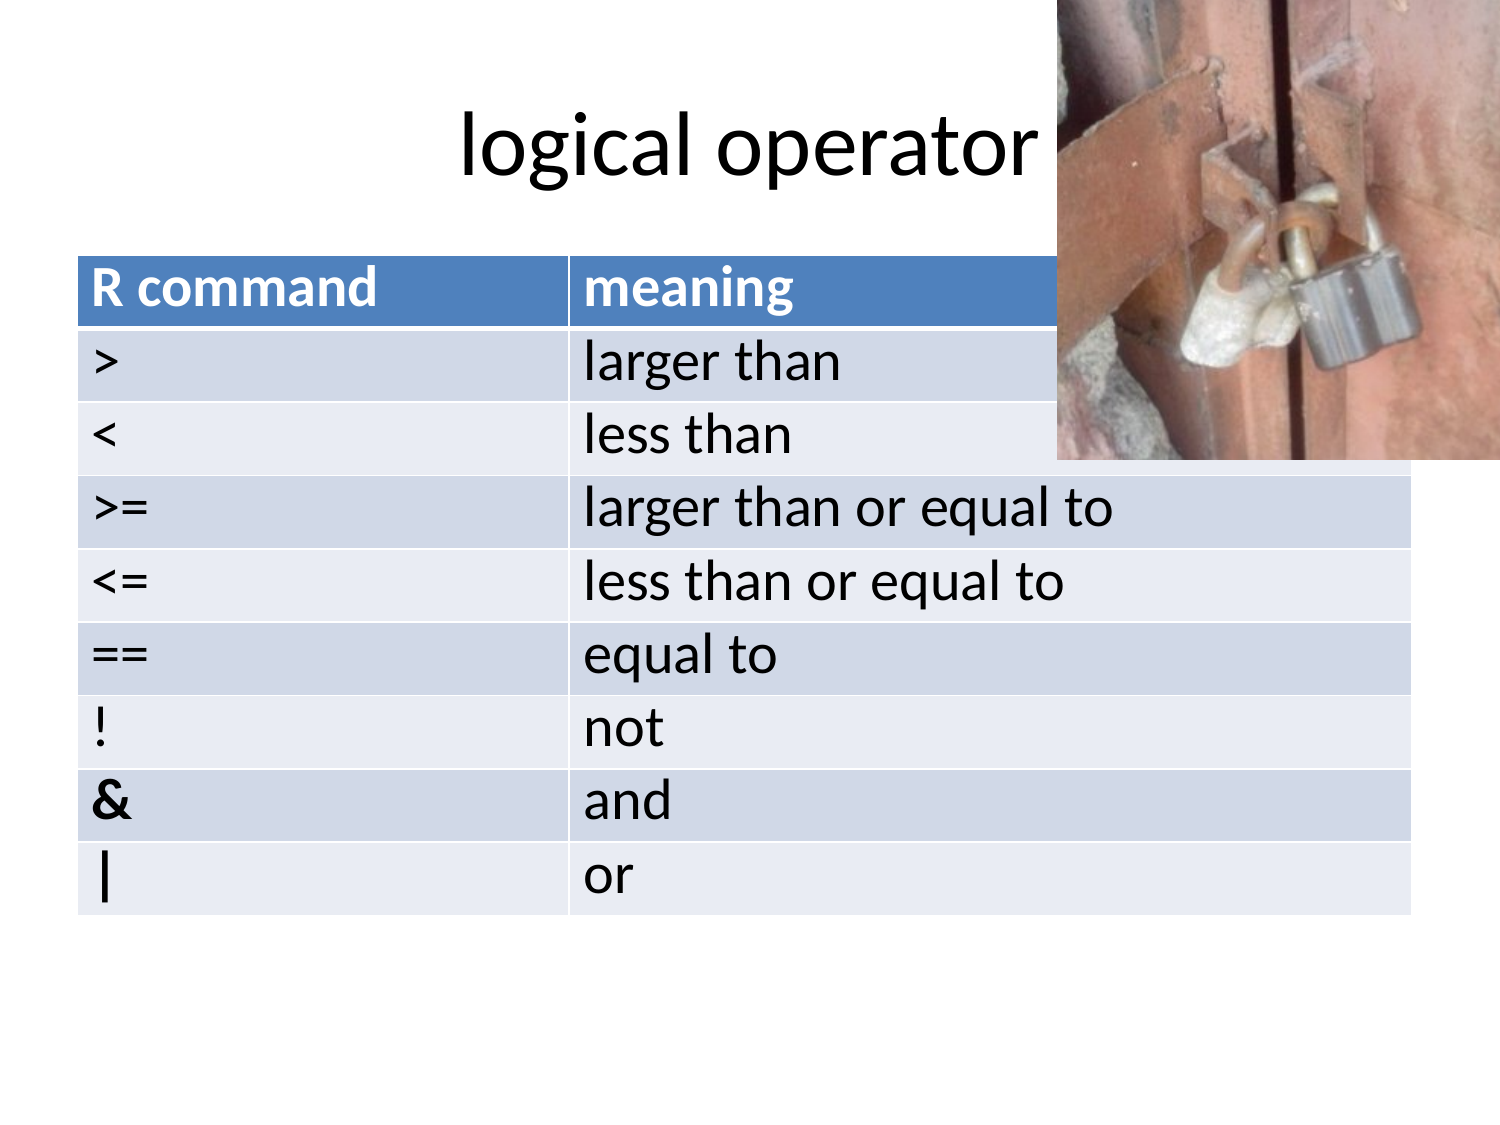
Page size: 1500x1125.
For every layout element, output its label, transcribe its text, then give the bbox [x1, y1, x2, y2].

table_header R command [78, 256, 568, 326]
table_cell > [78, 331, 568, 401]
table_cell larger than [570, 331, 1051, 401]
title logical operator [75, 45, 1051, 233]
table_cell not [570, 696, 1411, 768]
table_cell >= [78, 476, 568, 548]
table_cell <= [78, 550, 568, 621]
table_cell < [78, 403, 568, 475]
table_cell less than or equal to [570, 550, 1411, 621]
table_header meaning [570, 256, 1051, 326]
table_cell or [570, 843, 1411, 915]
table_cell & [78, 770, 568, 841]
table_cell == [78, 623, 568, 695]
table_cell equal to [570, 623, 1411, 695]
table_cell ! [78, 696, 568, 768]
table_cell larger than or equal to [570, 476, 1411, 548]
table_cell less than [570, 403, 1411, 475]
picture [1056, 0, 1500, 461]
table_cell | [78, 843, 568, 915]
table_cell and [570, 770, 1411, 841]
